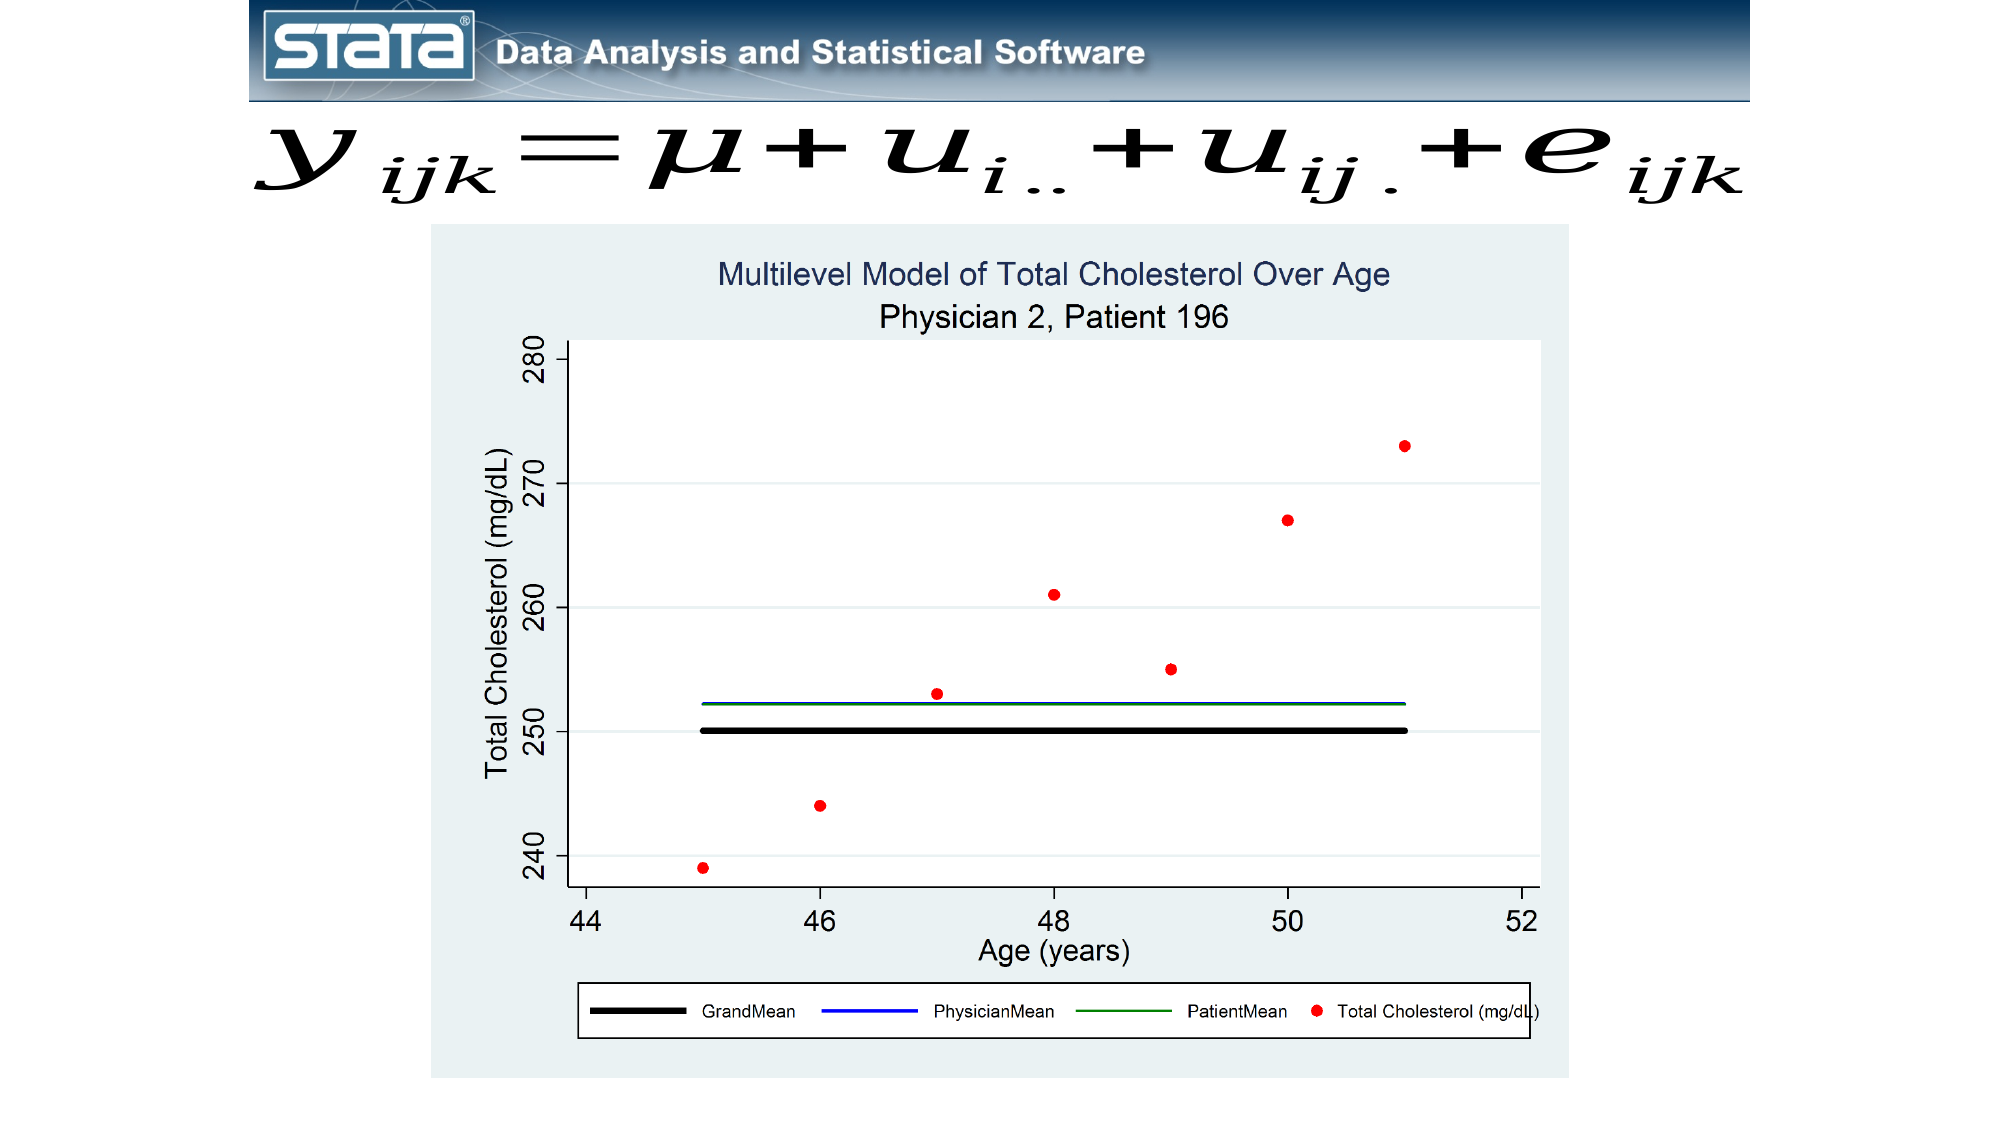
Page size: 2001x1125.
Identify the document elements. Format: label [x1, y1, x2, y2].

picture [249, 0, 1750, 102]
picture [431, 224, 1569, 1079]
